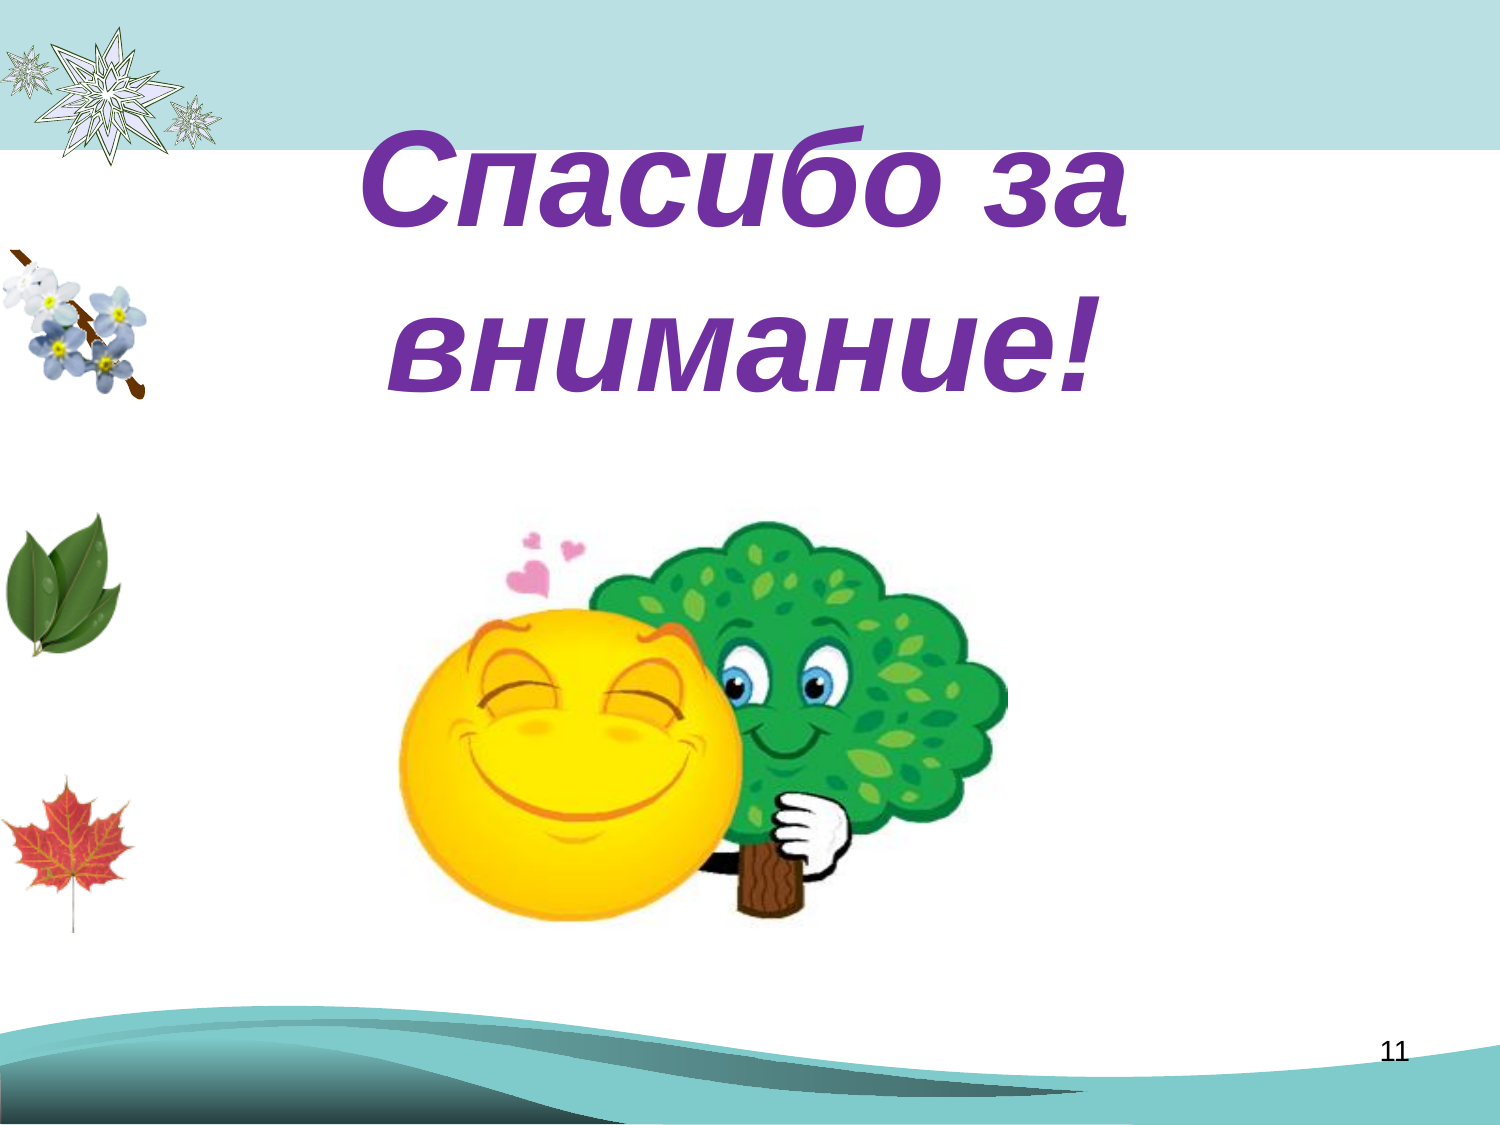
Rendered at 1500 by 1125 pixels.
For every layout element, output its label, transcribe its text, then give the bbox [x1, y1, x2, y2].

picture [398, 456, 1009, 989]
text_box Спасибо за внимание! [339, 81, 1149, 427]
picture [0, 260, 150, 396]
picture [0, 512, 150, 663]
picture [0, 774, 136, 933]
slide_number 11 [1074, 1024, 1426, 1103]
